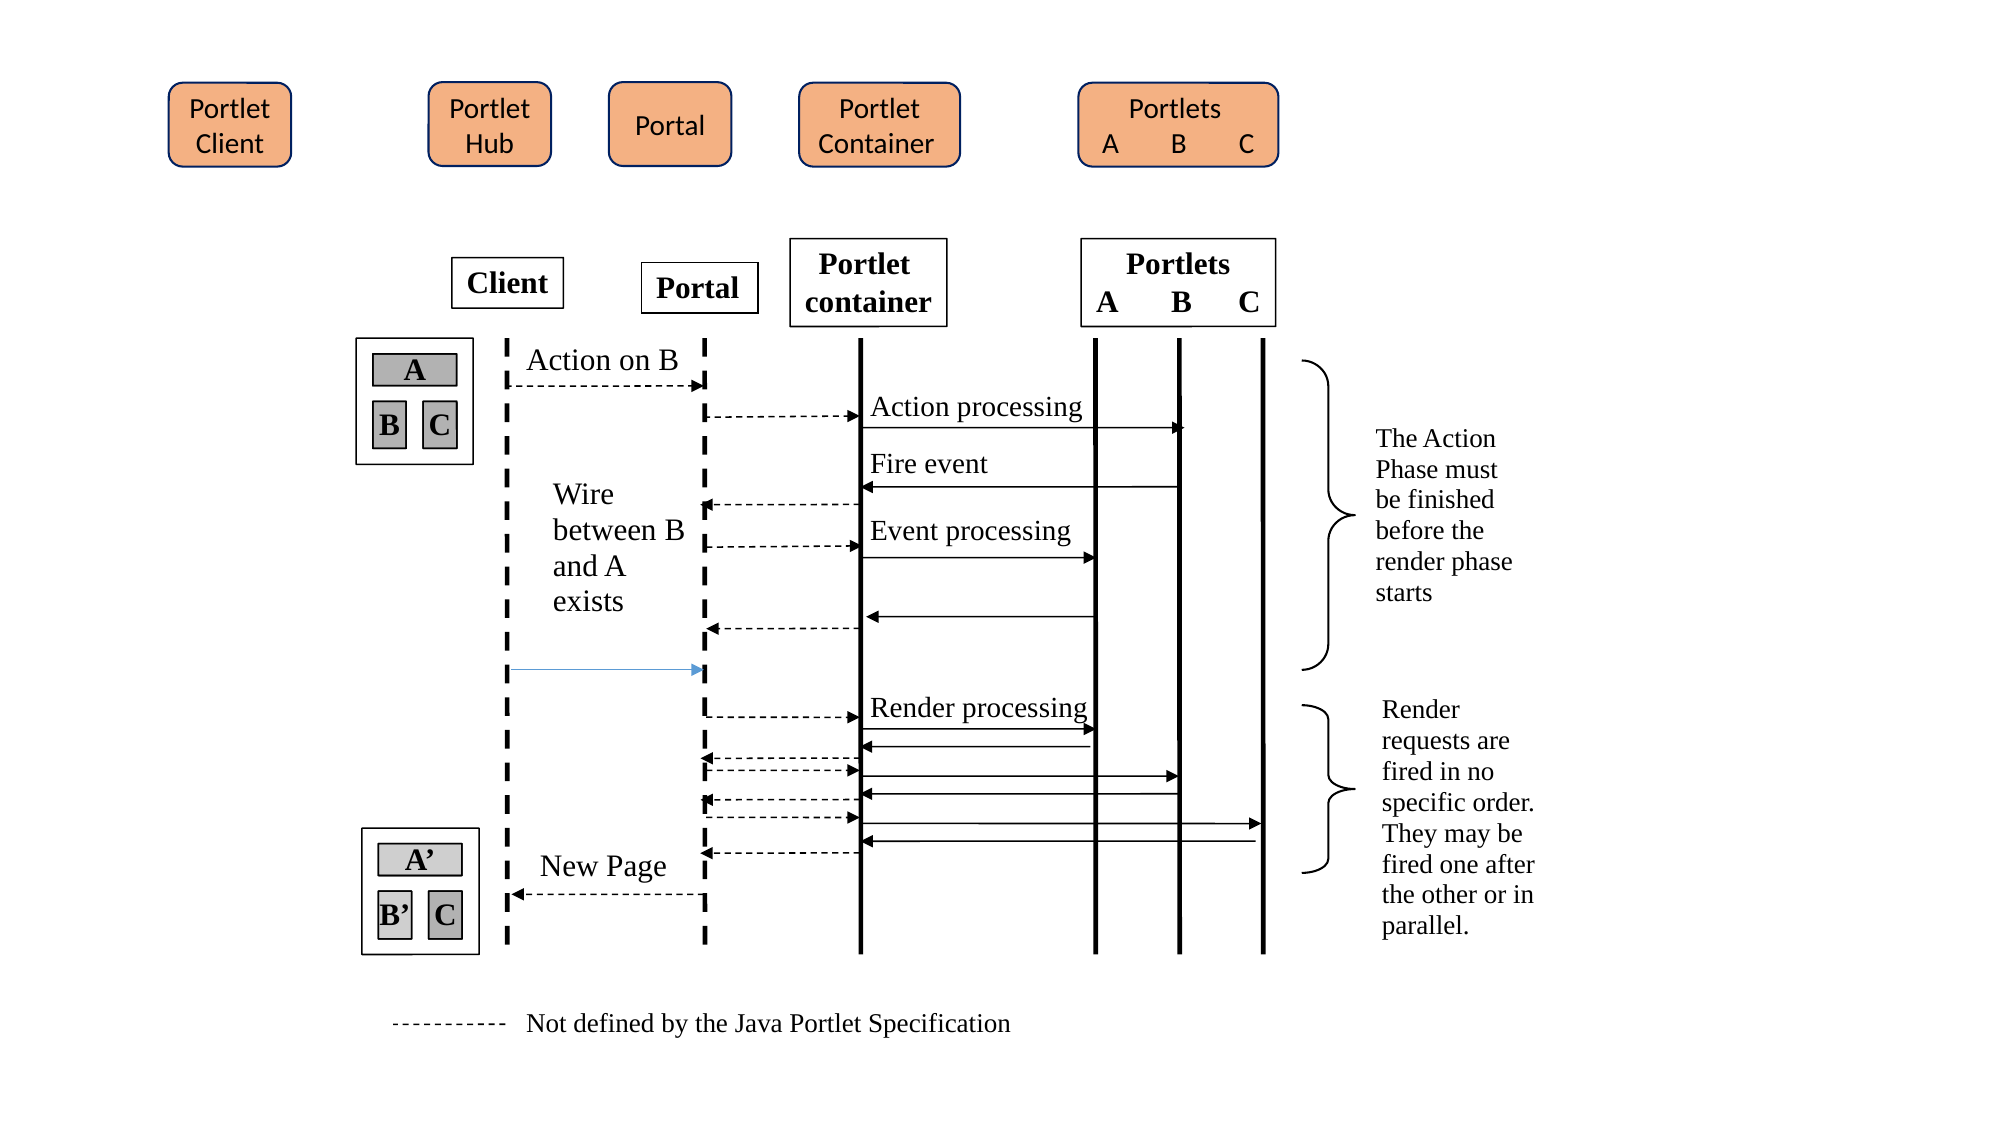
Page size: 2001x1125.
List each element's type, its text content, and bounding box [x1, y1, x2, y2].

text_box [866, 610, 1097, 623]
text_box [1301, 705, 1355, 873]
text_box Portlet container [790, 238, 947, 327]
text_box Action processing [855, 382, 1099, 431]
text_box [361, 828, 480, 955]
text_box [378, 843, 462, 876]
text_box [423, 401, 457, 449]
text_box [860, 769, 1179, 783]
text_box Portal [641, 262, 758, 313]
text_box Action on B [511, 334, 695, 386]
text_box [847, 811, 860, 824]
text_box Portlet Container [798, 81, 962, 168]
text_box [862, 488, 873, 494]
text_box [860, 553, 1097, 564]
text_box [356, 338, 474, 465]
text_box Render processing [855, 683, 1104, 732]
text_box Portal [607, 81, 733, 168]
text_box [700, 752, 716, 765]
text_box Wire between B and A exists [538, 469, 707, 627]
text_box [700, 793, 716, 806]
text_box [847, 711, 855, 724]
text_box [860, 835, 1256, 848]
text_box The Action Phase must be finished before the render phase starts [1360, 415, 1538, 616]
text_box Portlets A B C [1081, 238, 1276, 327]
text_box [706, 622, 727, 635]
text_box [372, 353, 457, 386]
text_box Event processing [855, 506, 1087, 555]
text_box [1301, 360, 1355, 670]
text_box [849, 539, 863, 553]
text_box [372, 401, 406, 449]
text_box [1099, 421, 1185, 434]
text_box Portlet Client [167, 81, 293, 168]
text_box [700, 498, 716, 511]
text_box Portlet Hub [427, 81, 553, 168]
text_box Fire event [855, 439, 1004, 488]
text_box [847, 764, 860, 777]
text_box New Page [525, 841, 683, 892]
text_box Not defined by the Java Portlet Specification [511, 1000, 1061, 1047]
text_box [859, 740, 1091, 753]
text_box [700, 846, 716, 860]
text_box [511, 888, 526, 901]
text_box Client [451, 257, 564, 309]
text_box [847, 409, 855, 423]
text_box Portlets A B C [1077, 81, 1280, 168]
text_box Render requests are fired in no specific order. They may be fired one after the other or in parallel. [1366, 686, 1568, 949]
text_box [683, 381, 704, 393]
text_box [378, 891, 412, 939]
text_box [859, 787, 1179, 801]
text_box [860, 817, 1262, 830]
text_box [428, 891, 462, 939]
